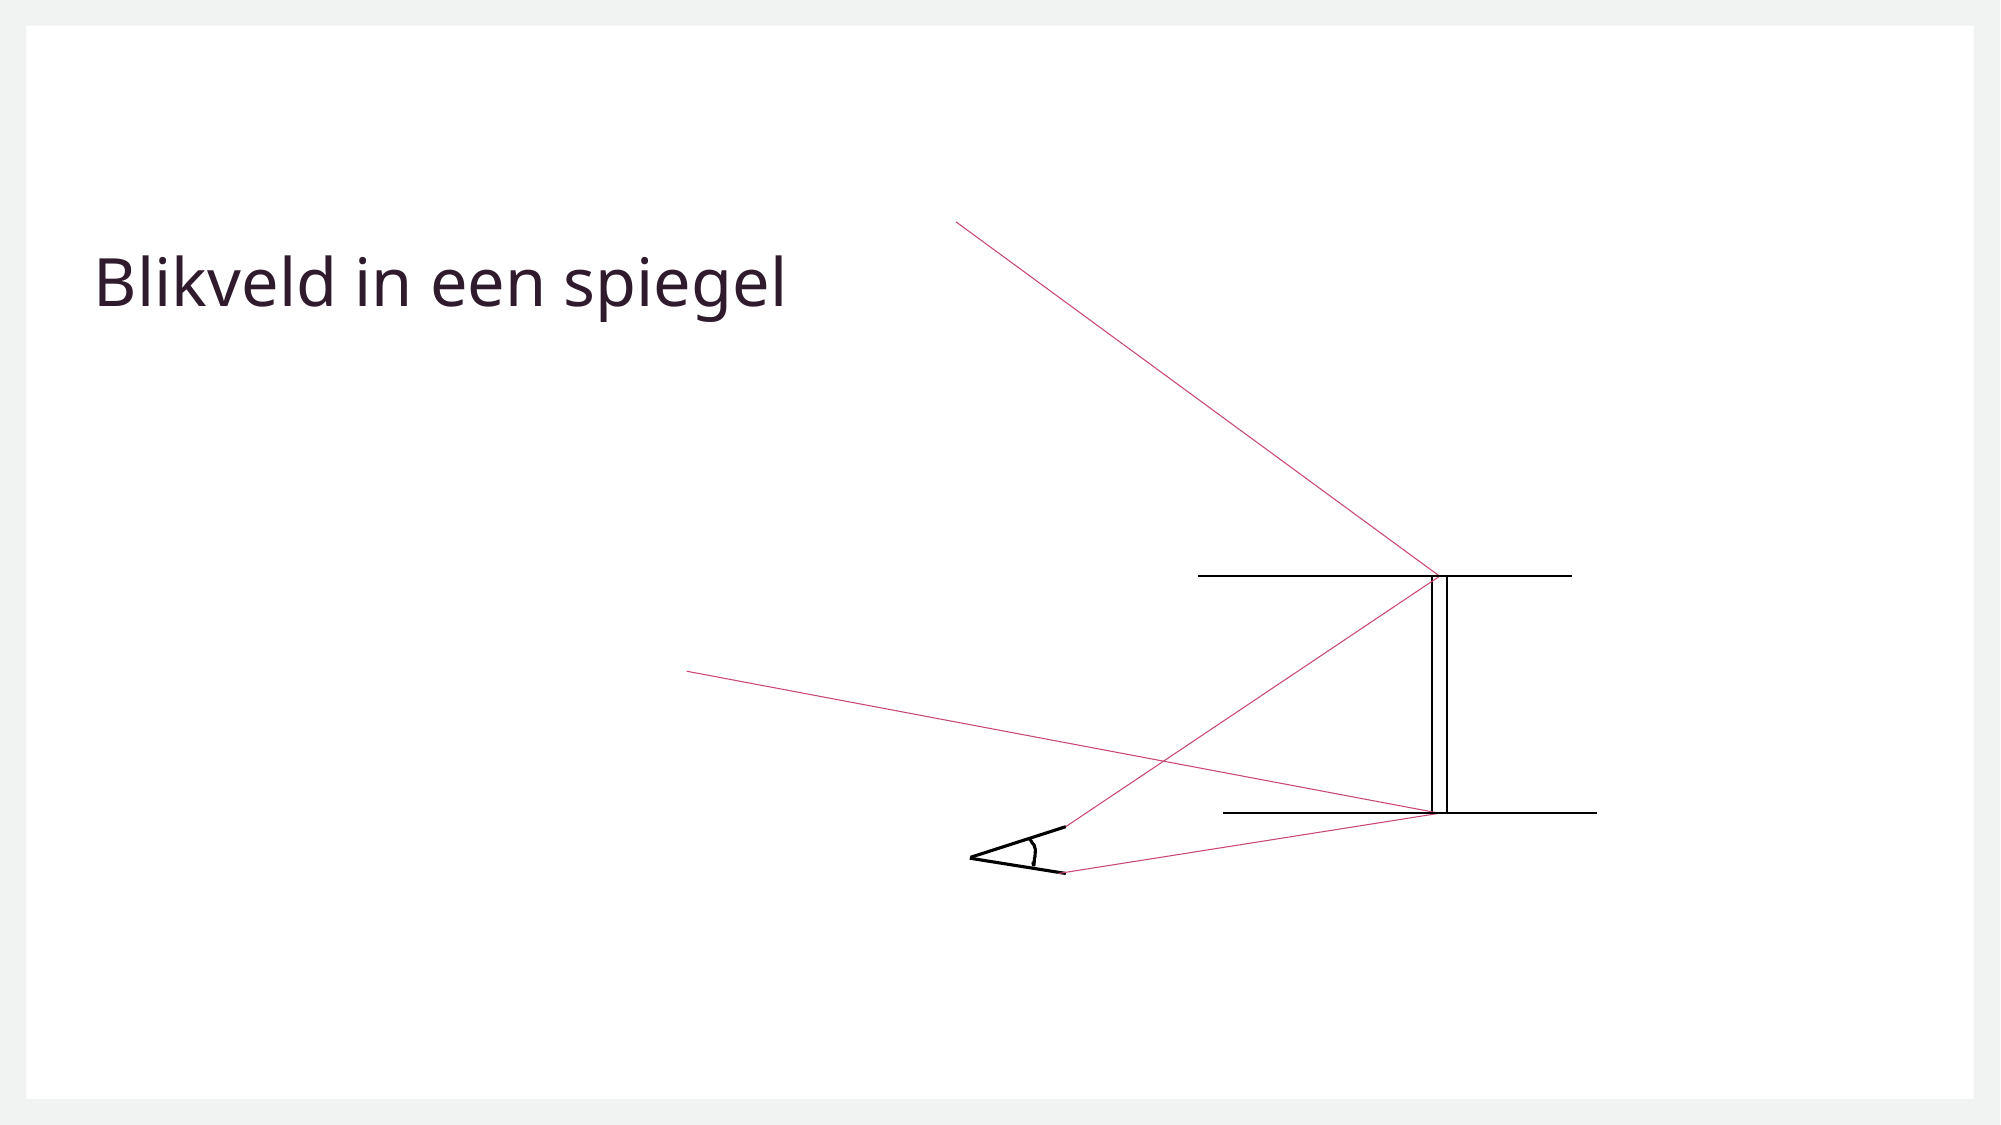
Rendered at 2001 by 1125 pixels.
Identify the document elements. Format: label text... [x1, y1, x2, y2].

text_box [970, 826, 1058, 858]
title Blikveld in een spiegel [79, 116, 1742, 328]
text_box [1065, 577, 1440, 671]
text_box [955, 221, 1440, 577]
text_box [1440, 577, 1448, 812]
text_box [686, 671, 1440, 814]
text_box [1058, 814, 1440, 874]
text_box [969, 858, 1058, 874]
